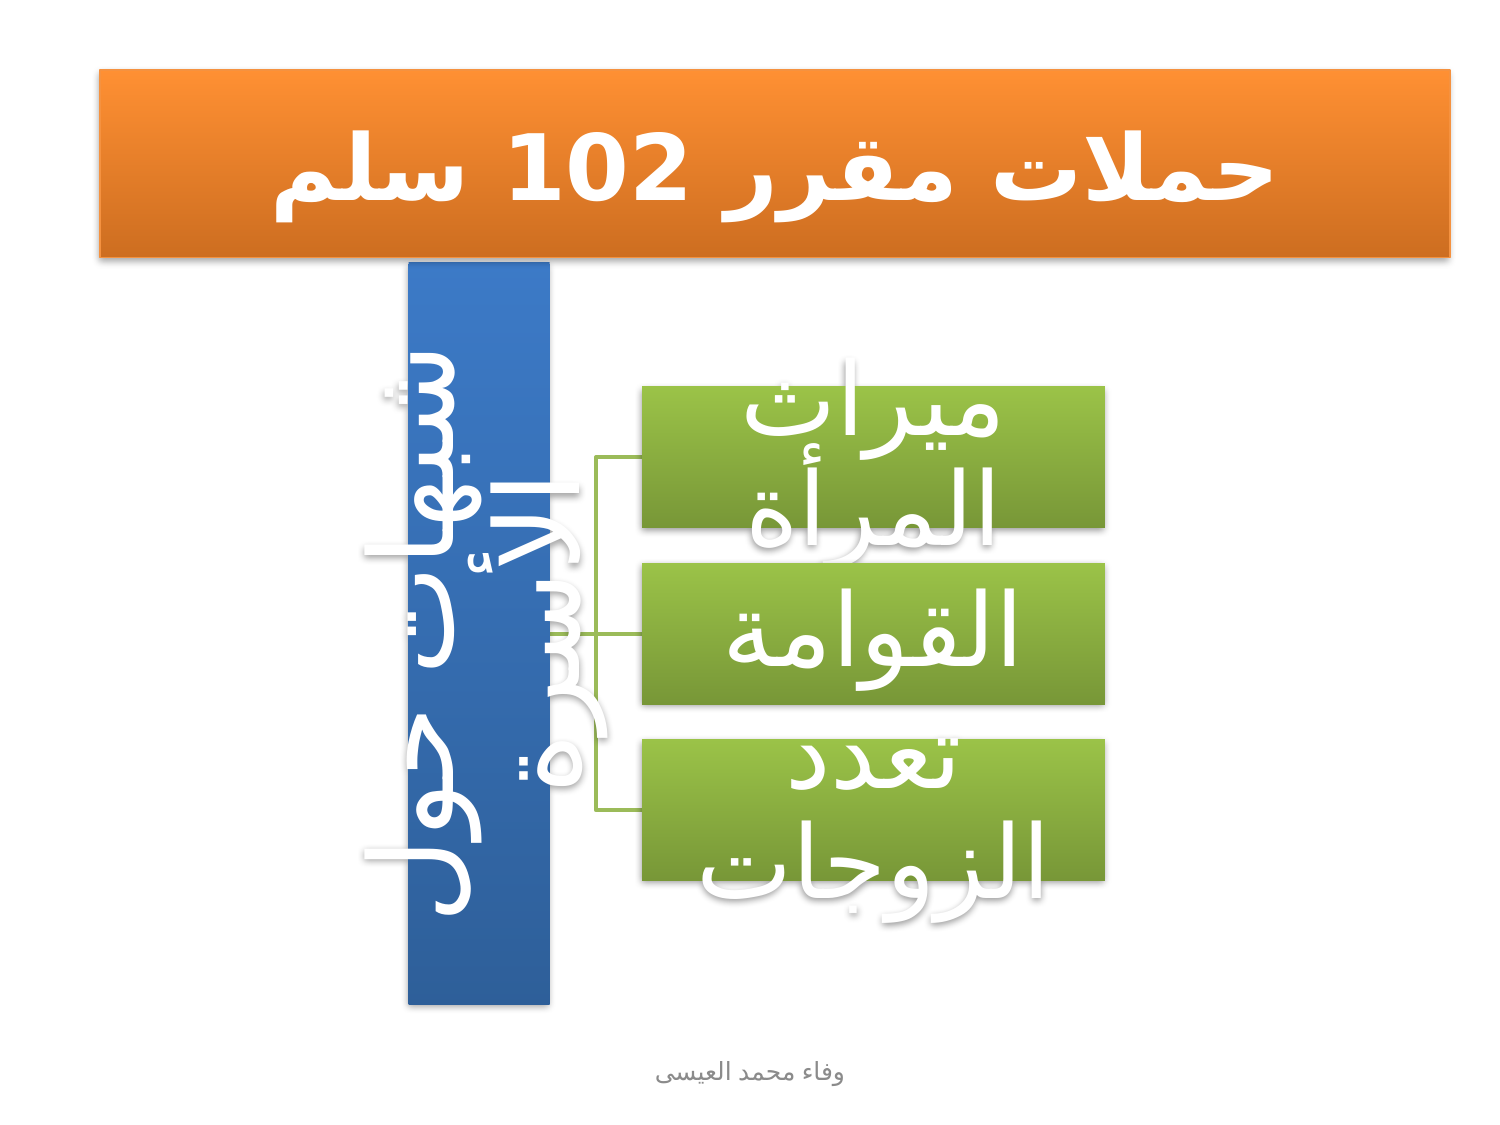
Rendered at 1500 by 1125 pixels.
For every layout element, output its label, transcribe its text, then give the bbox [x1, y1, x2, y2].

footer وفاء محمد العيسى [512, 1042, 988, 1103]
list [88, 262, 1426, 1006]
text_box حملات مقرر 102 سلم [99, 69, 1451, 258]
